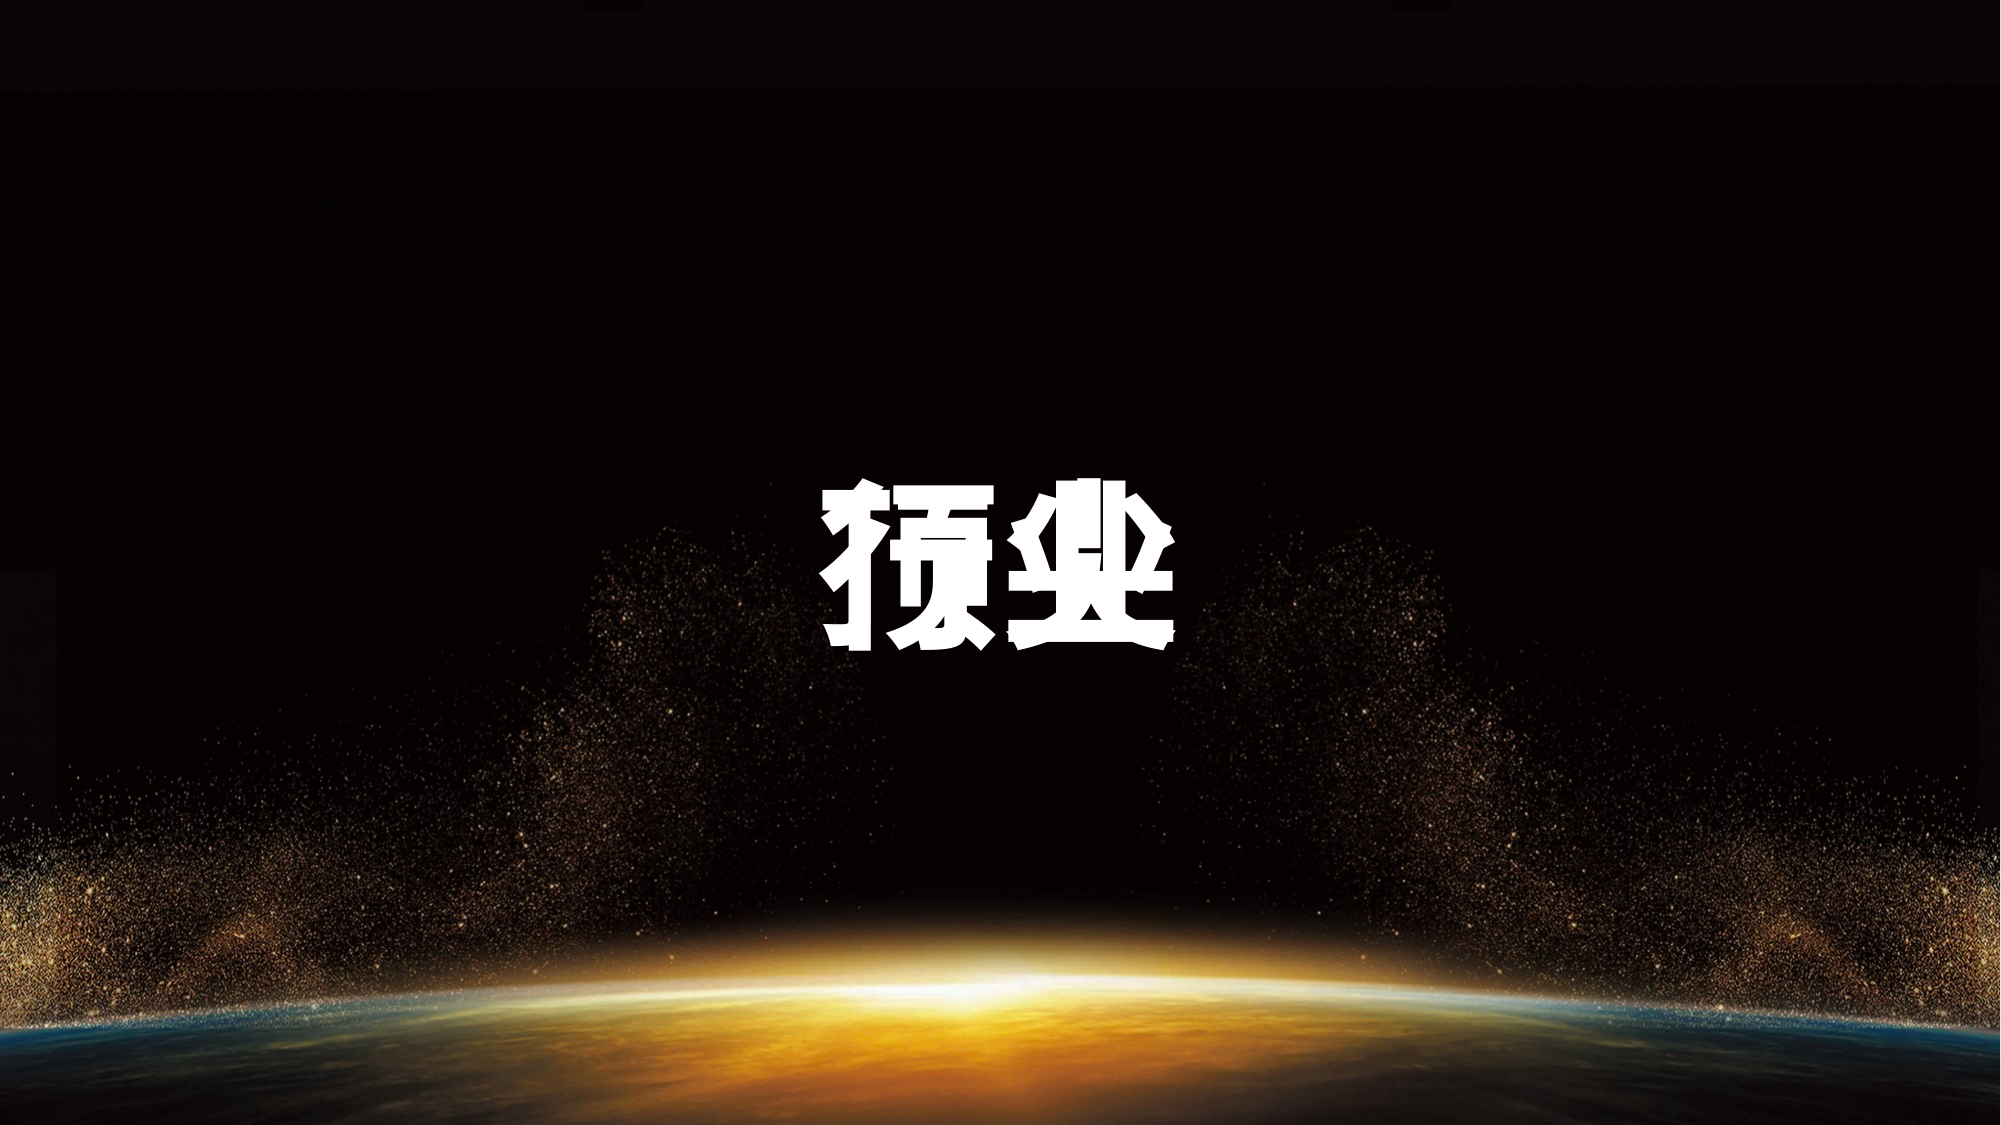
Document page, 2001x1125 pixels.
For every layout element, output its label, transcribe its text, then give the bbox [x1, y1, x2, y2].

text_box 顶尖 [801, 443, 1198, 679]
picture [0, 0, 2001, 1125]
